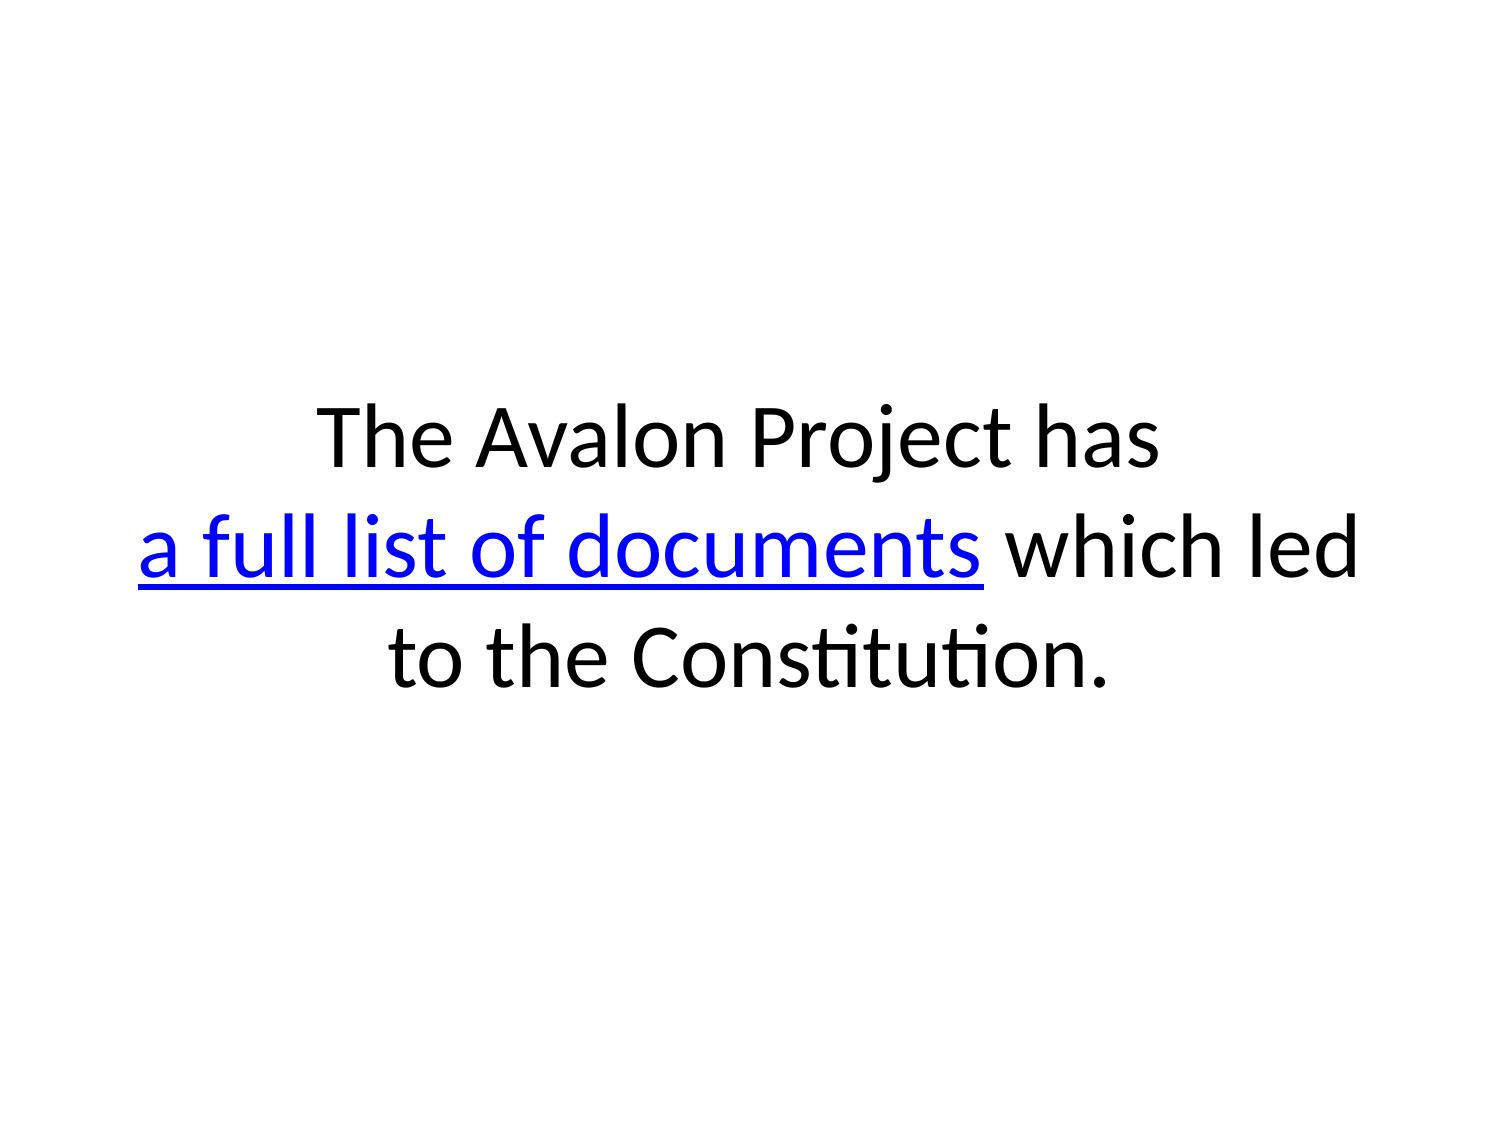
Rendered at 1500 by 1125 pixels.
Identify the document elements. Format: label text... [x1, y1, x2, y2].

title The Avalon Project has a full list of documents which led to the Constitution. [75, 45, 1425, 1038]
